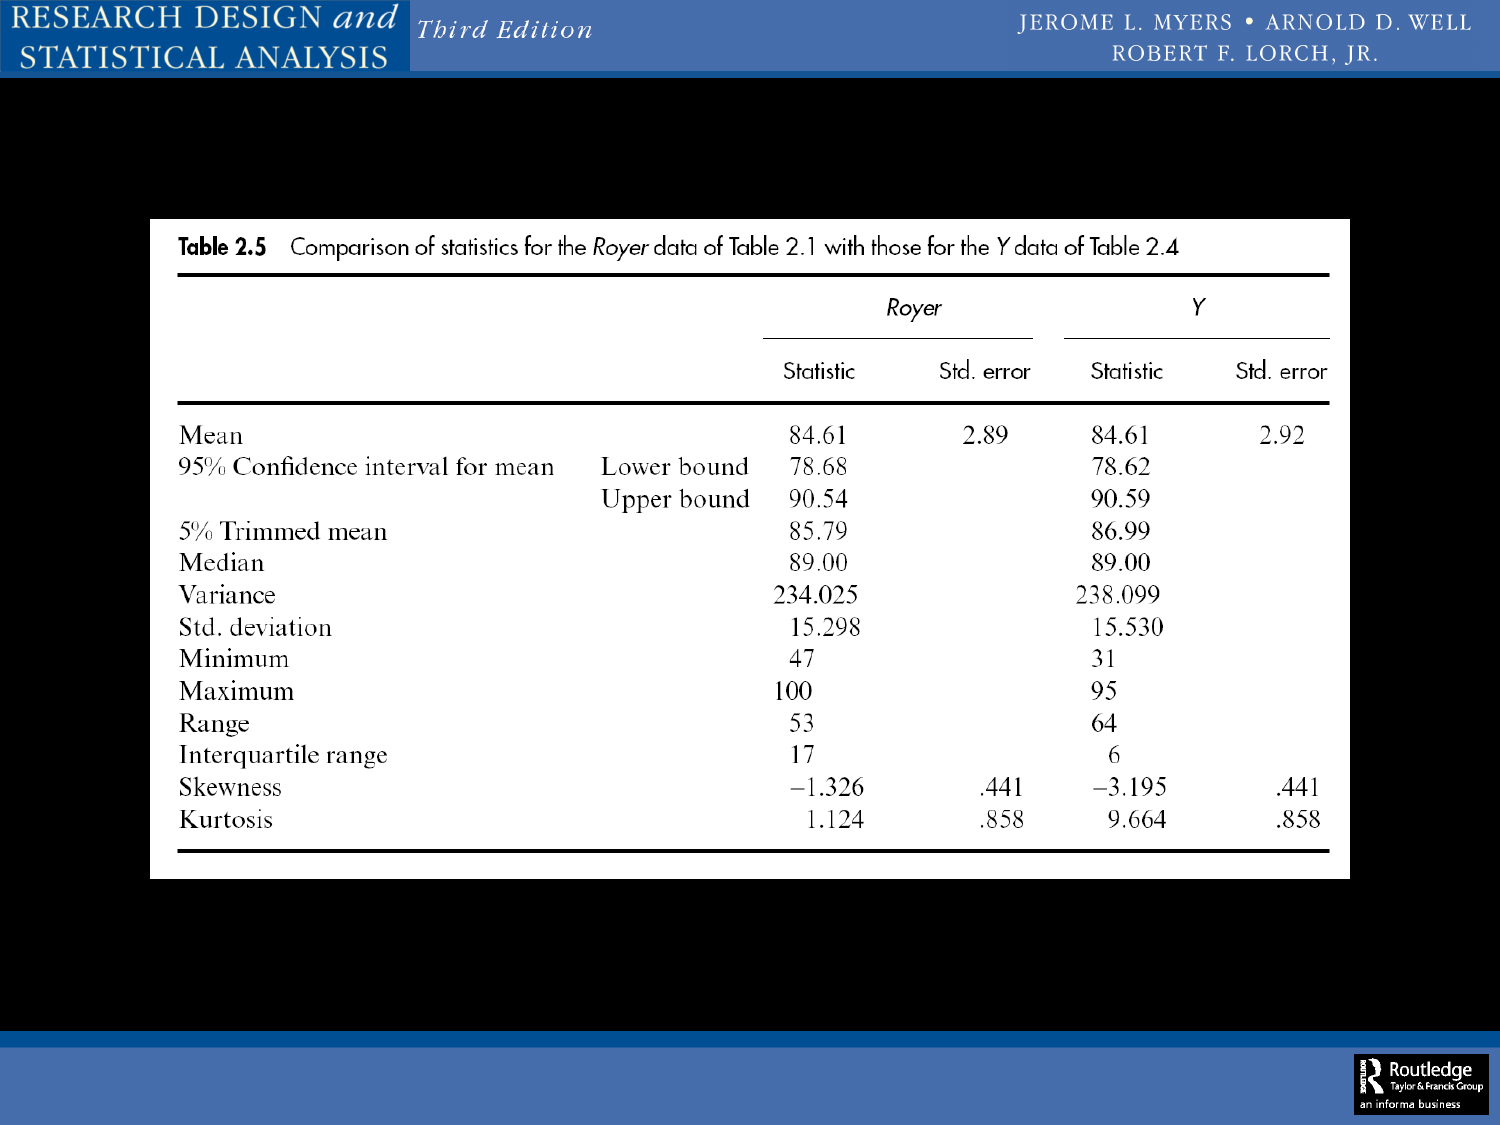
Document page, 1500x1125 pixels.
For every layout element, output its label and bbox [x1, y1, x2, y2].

picture [0, 1031, 1500, 1125]
list [149, 219, 1350, 880]
picture [0, 0, 1500, 78]
